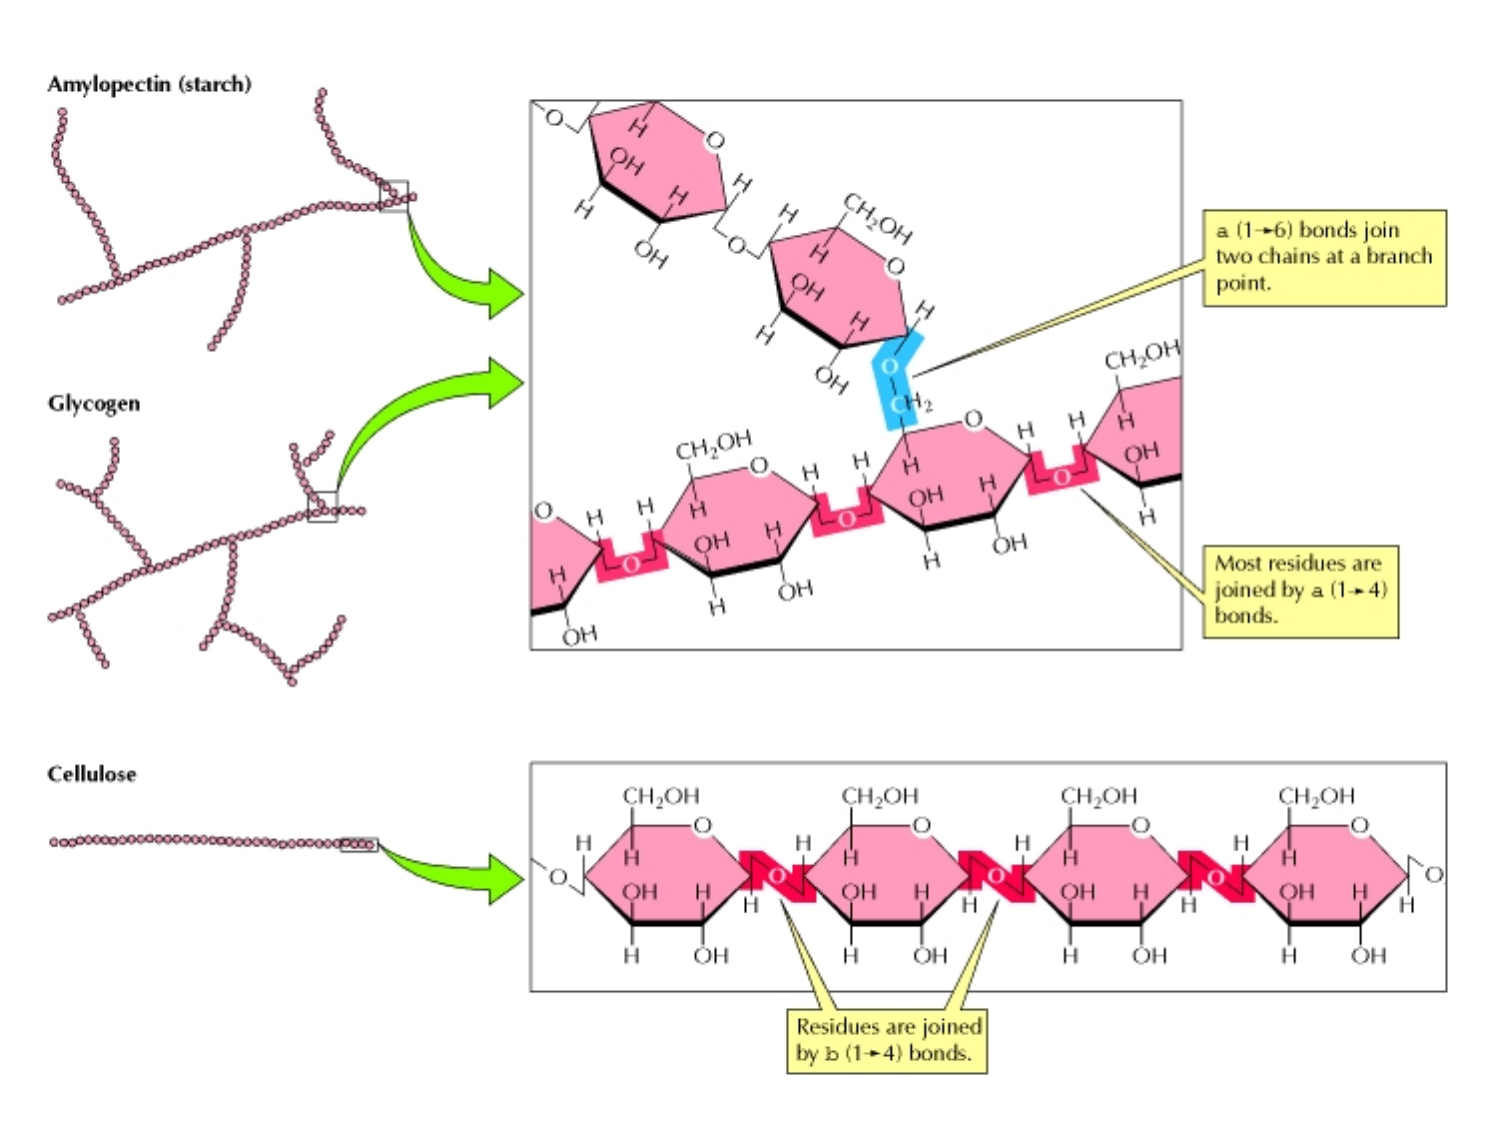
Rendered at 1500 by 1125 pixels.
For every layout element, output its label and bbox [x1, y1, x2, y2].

list [46, 70, 1450, 1079]
